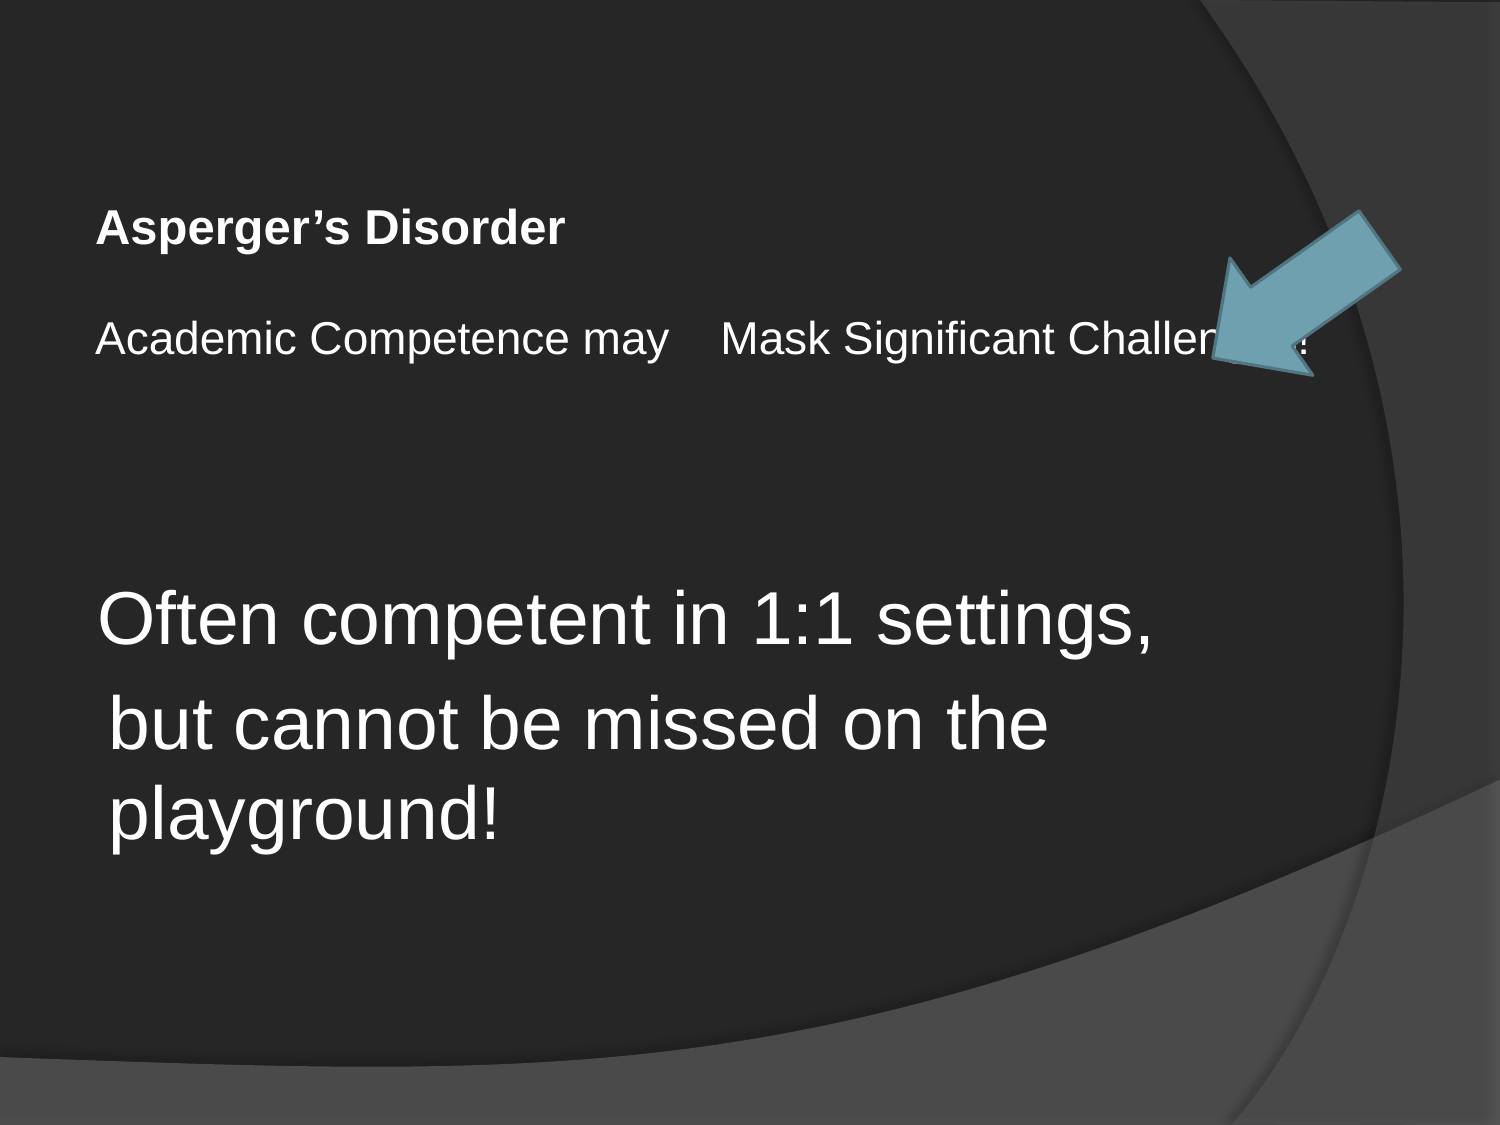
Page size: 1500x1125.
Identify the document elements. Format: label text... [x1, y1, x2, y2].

text_box [1211, 209, 1402, 377]
list Often competent in 1:1 settings, but cannot be missed on the playground! [24, 562, 1500, 1125]
title Asperger’s Disorder Academic Competence may Mask Significant Challenges! [87, 185, 1438, 374]
